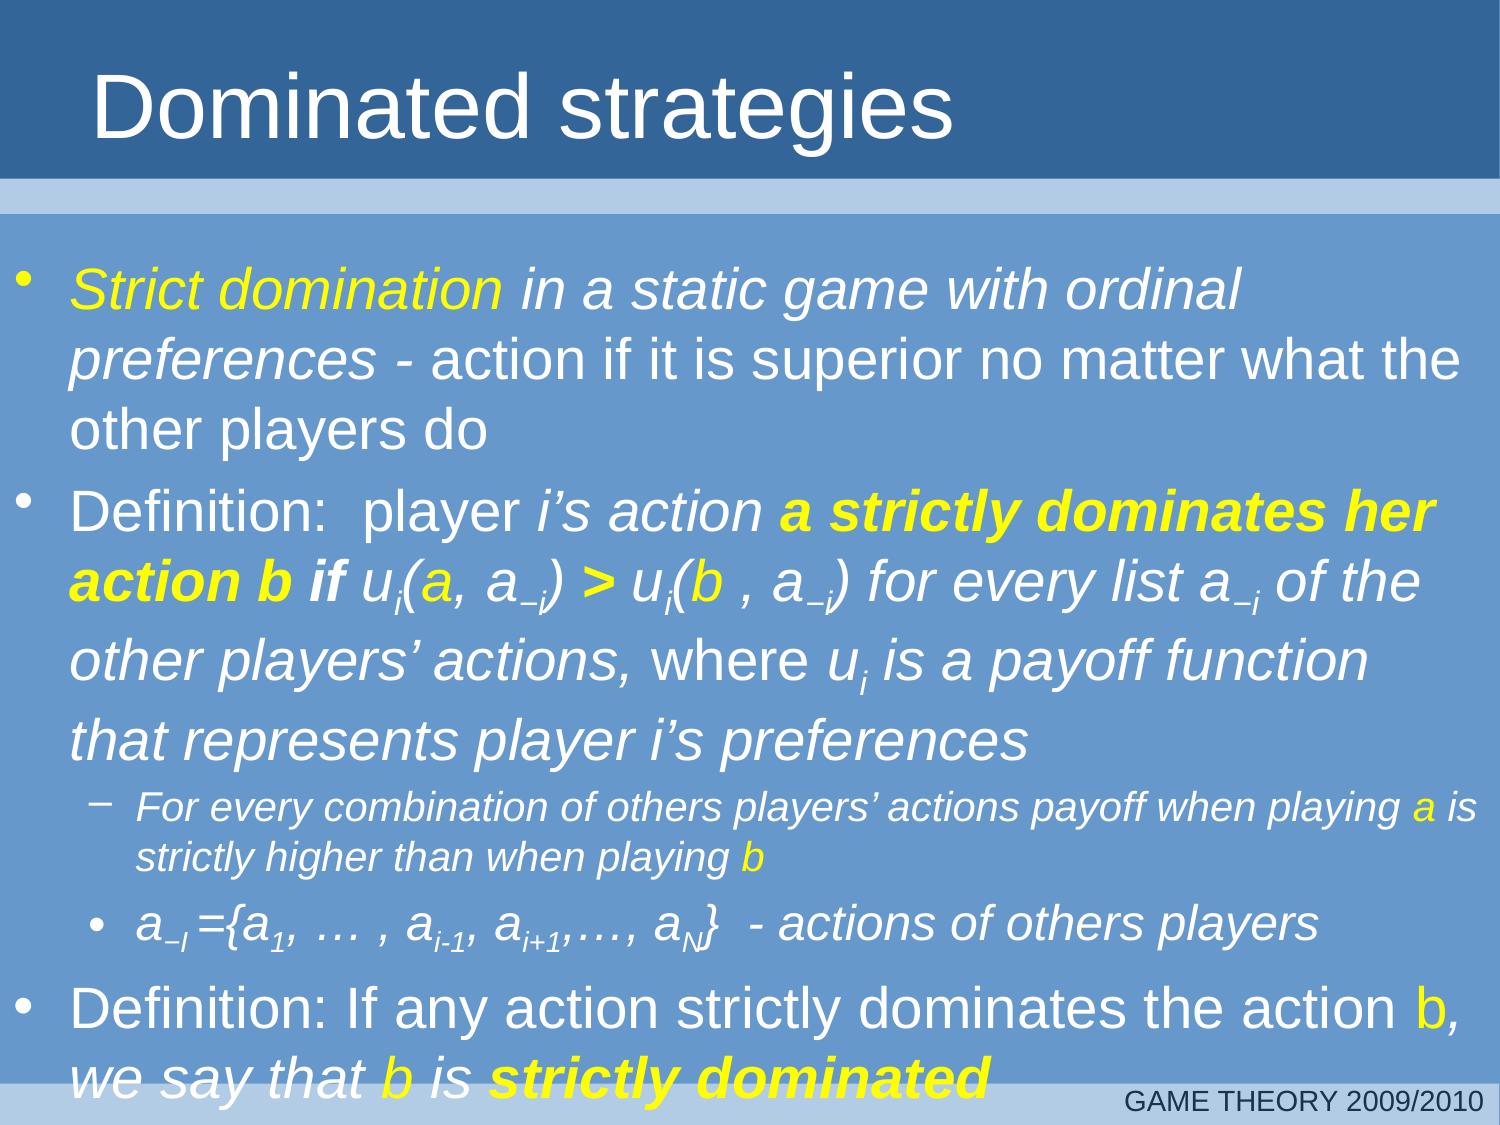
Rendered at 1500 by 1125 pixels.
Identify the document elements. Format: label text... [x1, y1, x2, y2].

text_box GAME THEORY 2009/2010 [1109, 1075, 1500, 1125]
list Strict domination in a static game with ordinal preferences - action if it is superior no matter what the other players do Definition: player i’s action a strictly dominates her action b if ui(a, a−i) > ui(b , a−i) for every list a−i of the other players’ actions, where ui is a payoff function that represents player i’s preferences For every combination of others players’ actions payoff when playing a is strictly higher than when playing b a−I ={a1, … , ai-1, ai+1,…, aN} - actions of others players Definition: If any action strictly dominates the action b, we say that b is strictly dominated [0, 243, 1499, 1000]
title Dominated strategies [74, 42, 1436, 162]
